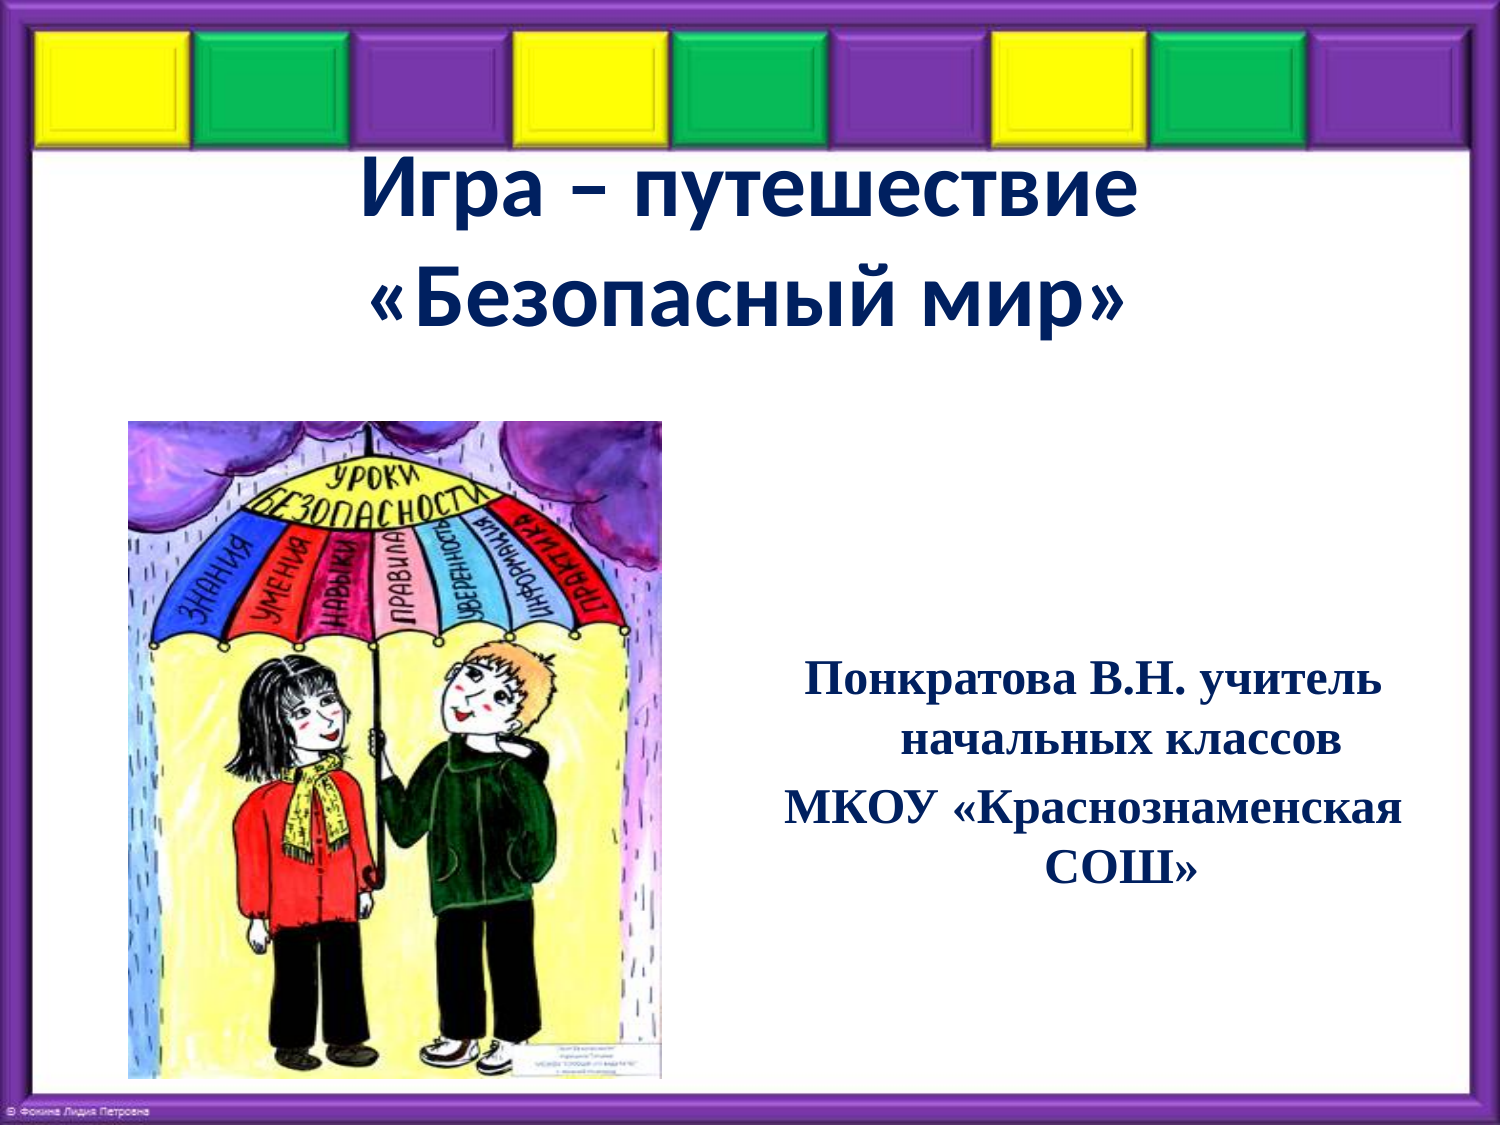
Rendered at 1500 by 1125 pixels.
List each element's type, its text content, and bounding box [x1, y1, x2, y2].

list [128, 421, 662, 1079]
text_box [159, 163, 1341, 856]
picture [0, 0, 1500, 1125]
title Игра – путешествие «Безопасный мир» [75, 117, 1425, 233]
list Понкратова В.Н. учитель начальных классов МКОУ «Краснознаменская СОШ» [761, 356, 1425, 1005]
